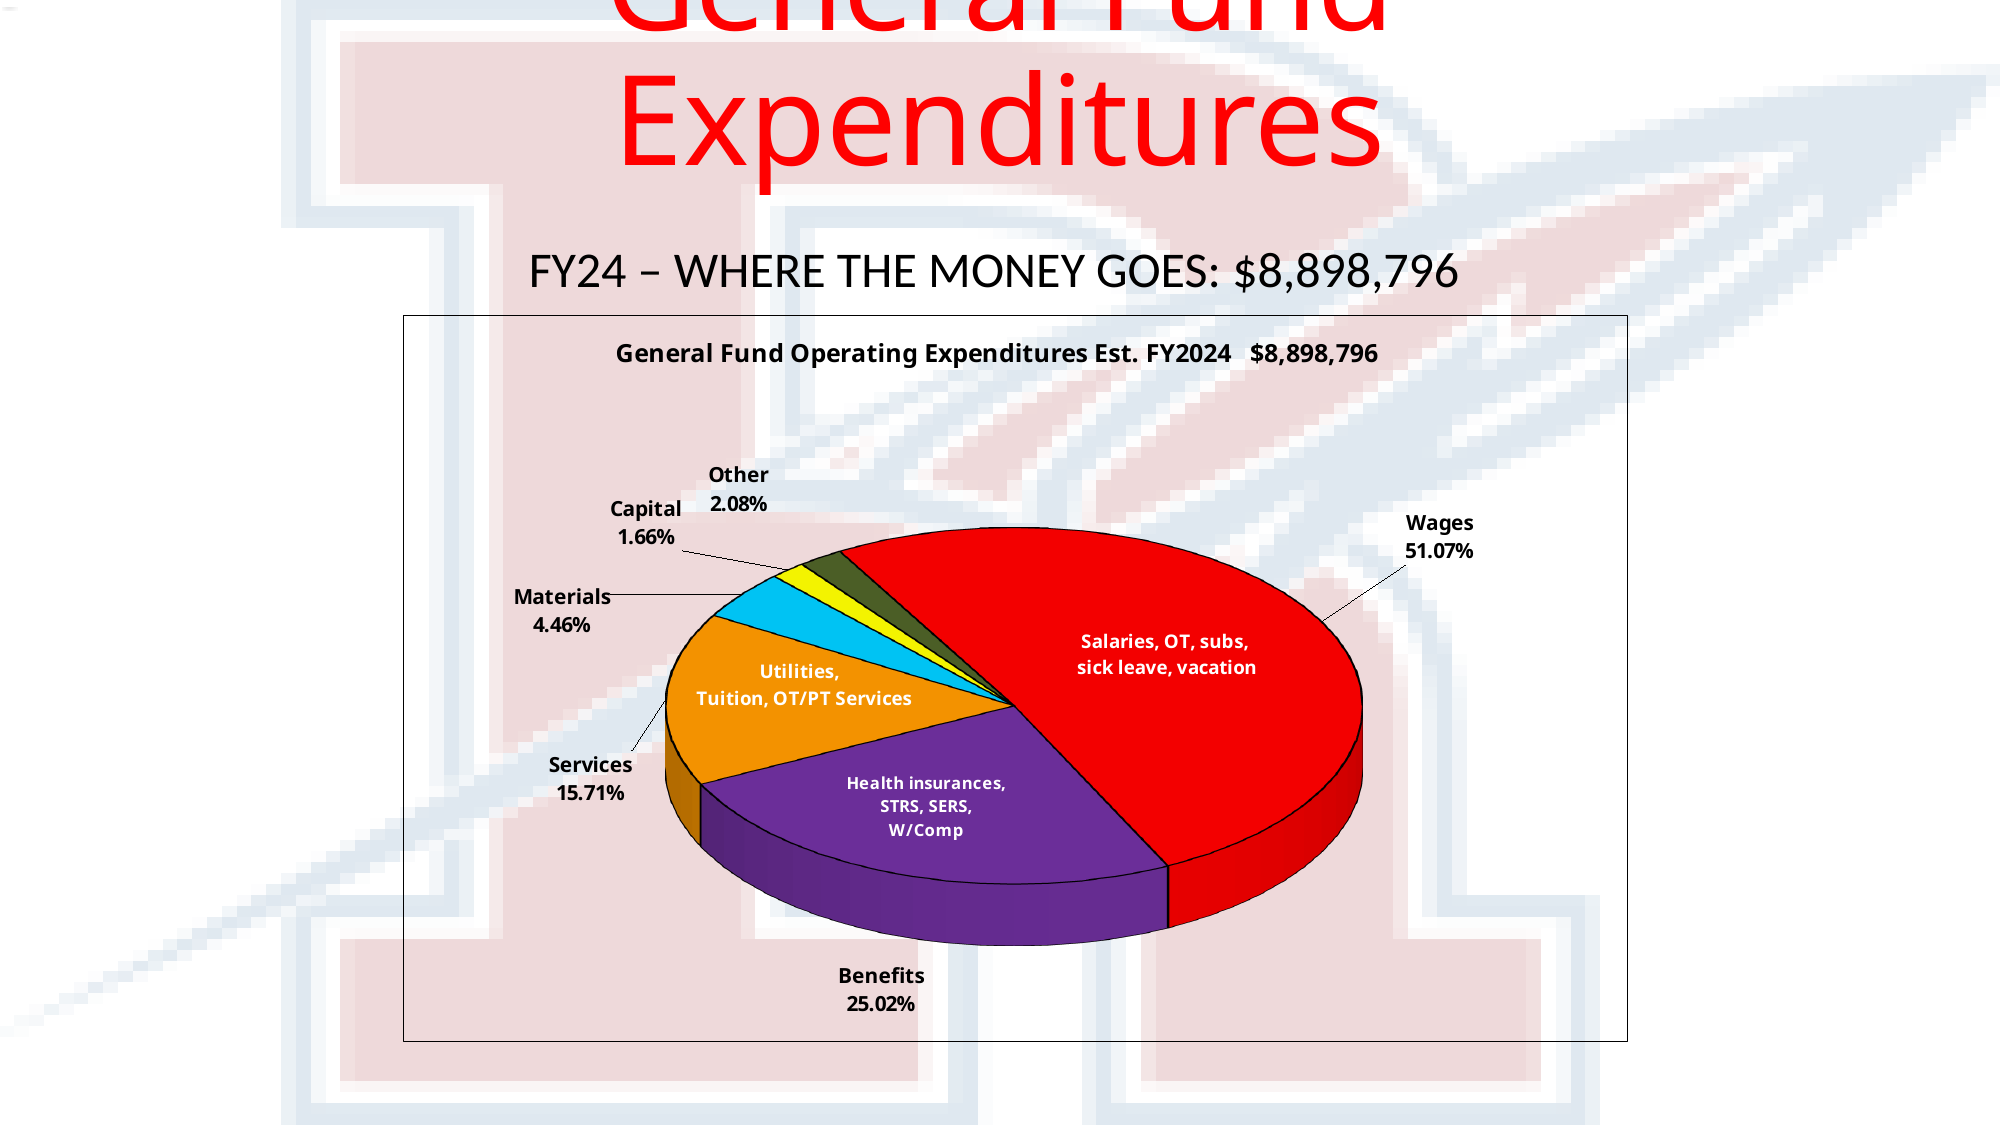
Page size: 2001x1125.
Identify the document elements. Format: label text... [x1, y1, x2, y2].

title General Fund Expenditures [249, 41, 1750, 200]
subtitle FY24 – WHERE THE MONEY GOES: $8,898,796 [249, 236, 1750, 395]
chart [402, 315, 1628, 1043]
